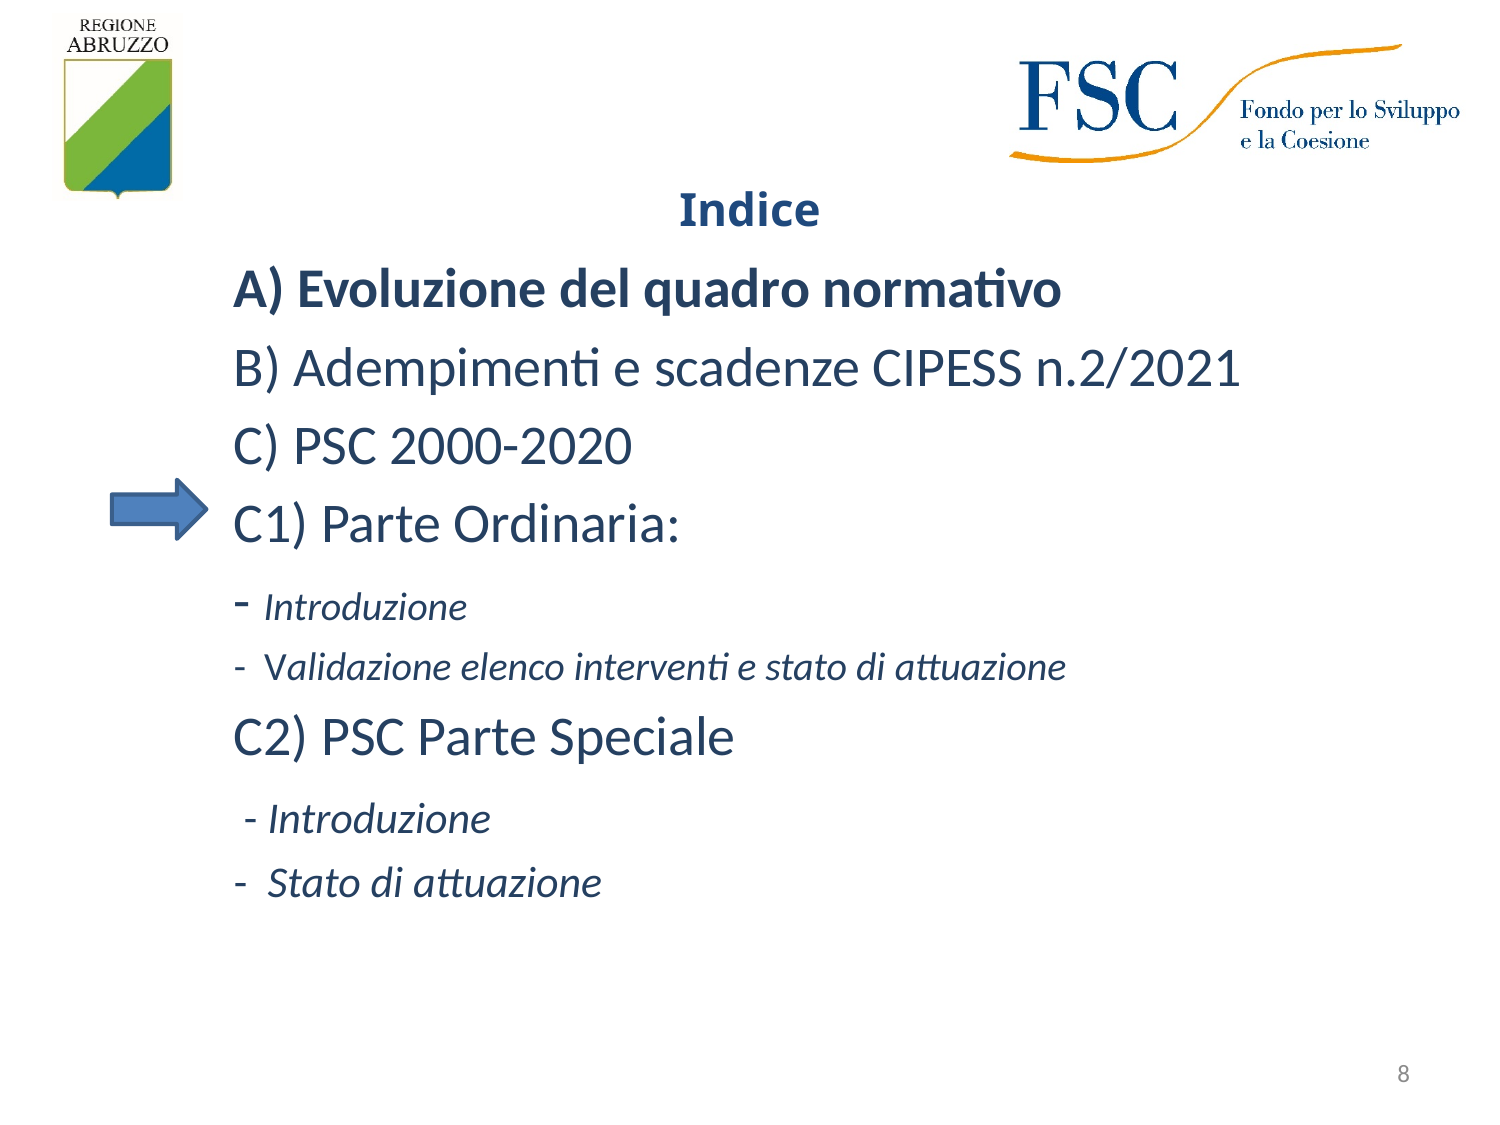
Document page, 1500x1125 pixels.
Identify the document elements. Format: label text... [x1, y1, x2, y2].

list A) Evoluzione del quadro normativo B) Adempimenti e scadenze CIPESS n.2/2021 C) PSC 2000-2020 C1) Parte Ordinaria: - Introduzione - Validazione elenco interventi e stato di attuazione C2) PSC Parte Speciale - Introduzione - Stato di attuazione [75, 244, 1425, 987]
slide_number 8 [1074, 1042, 1425, 1103]
title Indice [75, 209, 1425, 244]
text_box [52, 13, 1466, 202]
